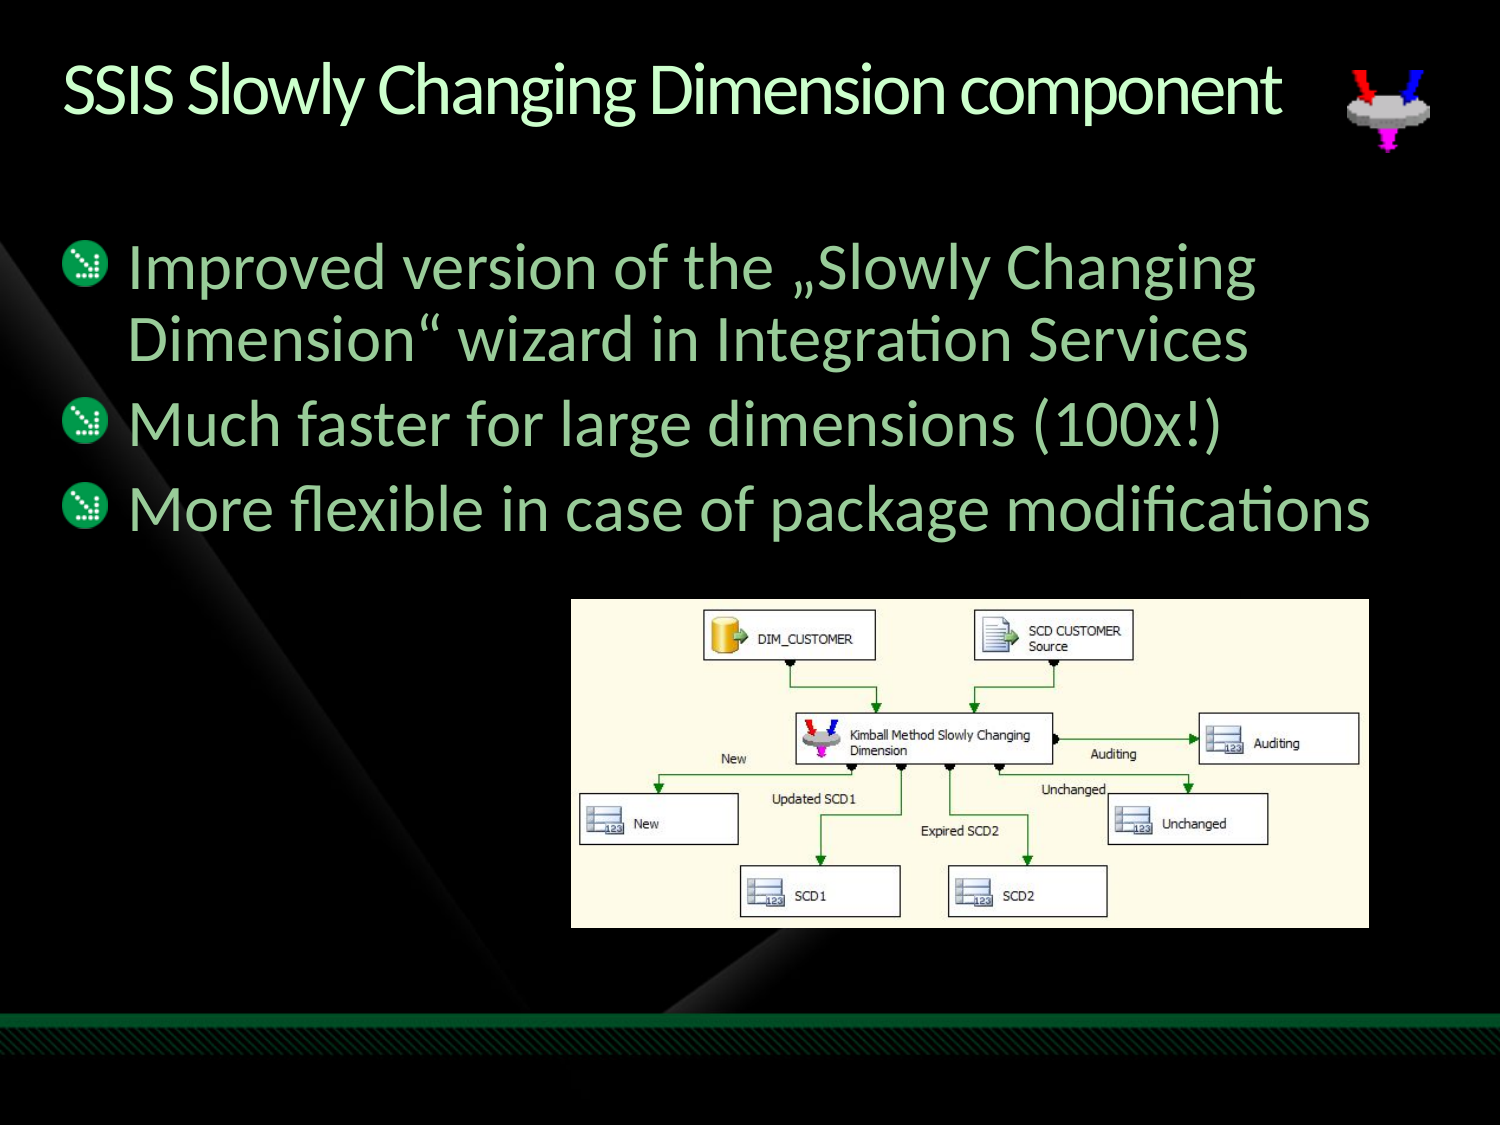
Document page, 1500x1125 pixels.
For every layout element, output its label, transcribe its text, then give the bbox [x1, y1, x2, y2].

list Improved version of the „Slowly Changing Dimension“ wizard in Integration Services Much faster for large dimensions (100x!) More flexible in case of package modifications [62, 231, 1438, 980]
title SSIS Slowly Changing Dimension component [62, 50, 1438, 133]
picture [0, 0, 1500, 1125]
